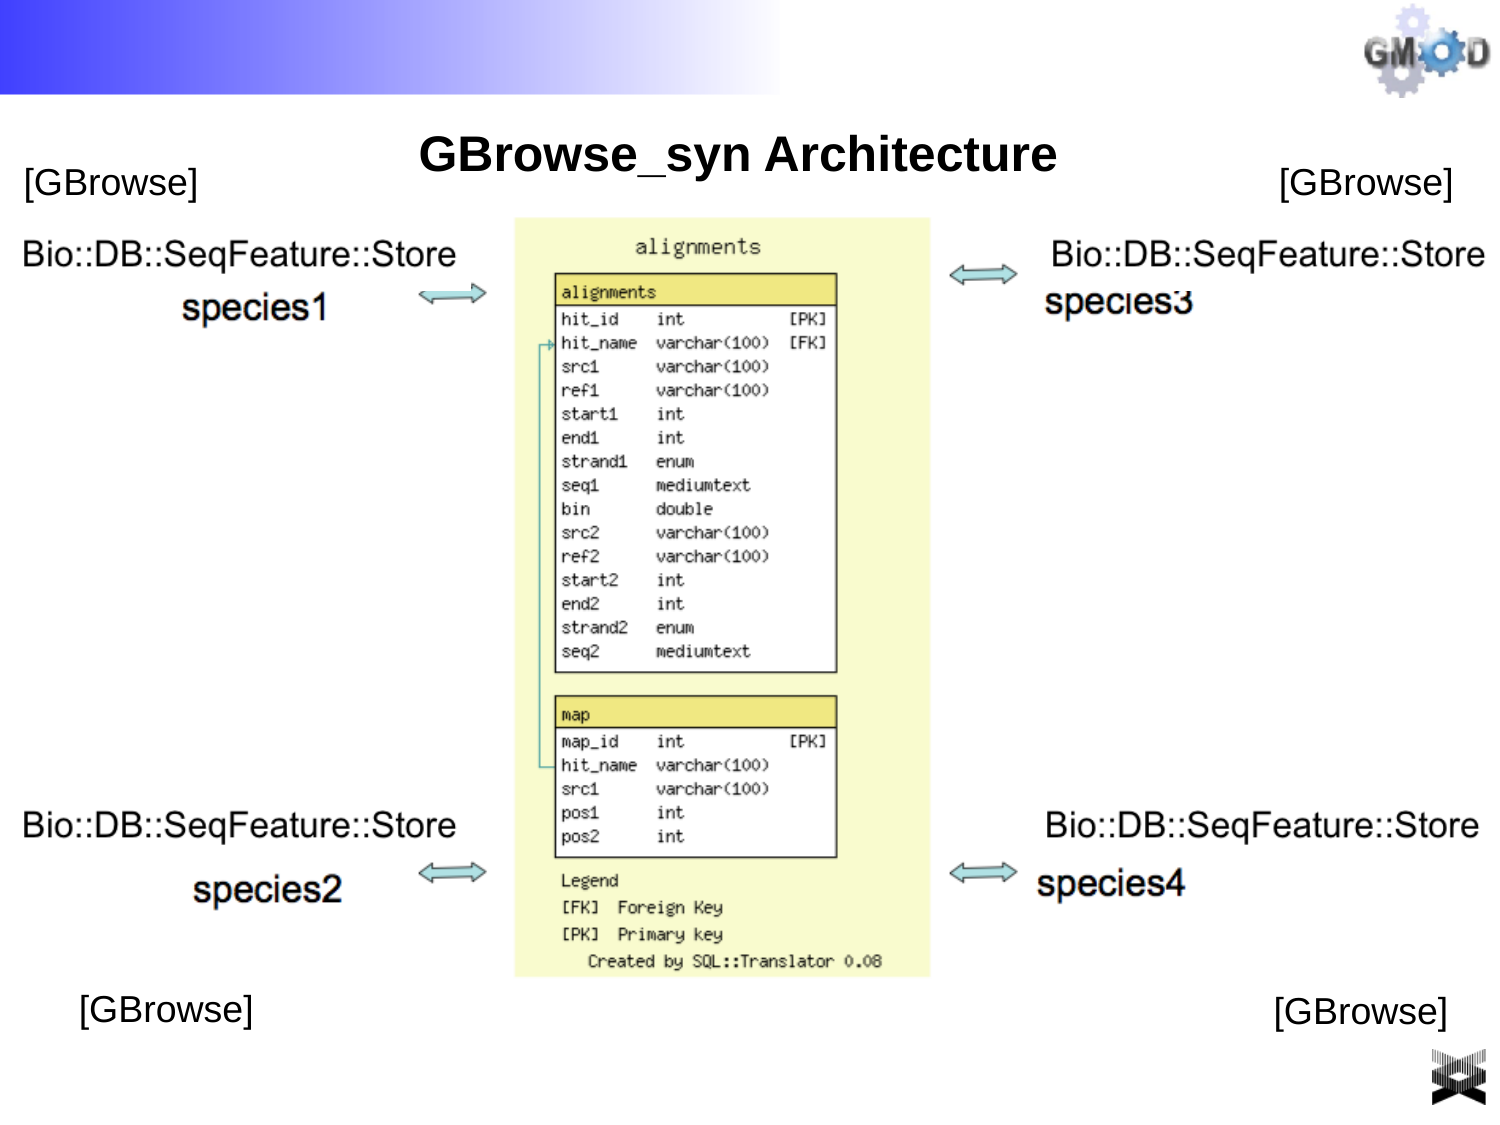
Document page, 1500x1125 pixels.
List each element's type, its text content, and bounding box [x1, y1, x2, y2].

text_box [GBrowse] [8, 149, 214, 211]
picture [1431, 1049, 1487, 1105]
text_box [GBrowse] [1258, 979, 1464, 1040]
text_box GBrowse_syn Architecture [403, 114, 1074, 154]
text_box [GBrowse] [63, 977, 269, 1038]
picture [0, 155, 1500, 1007]
text_box [GBrowse] [1263, 149, 1469, 211]
